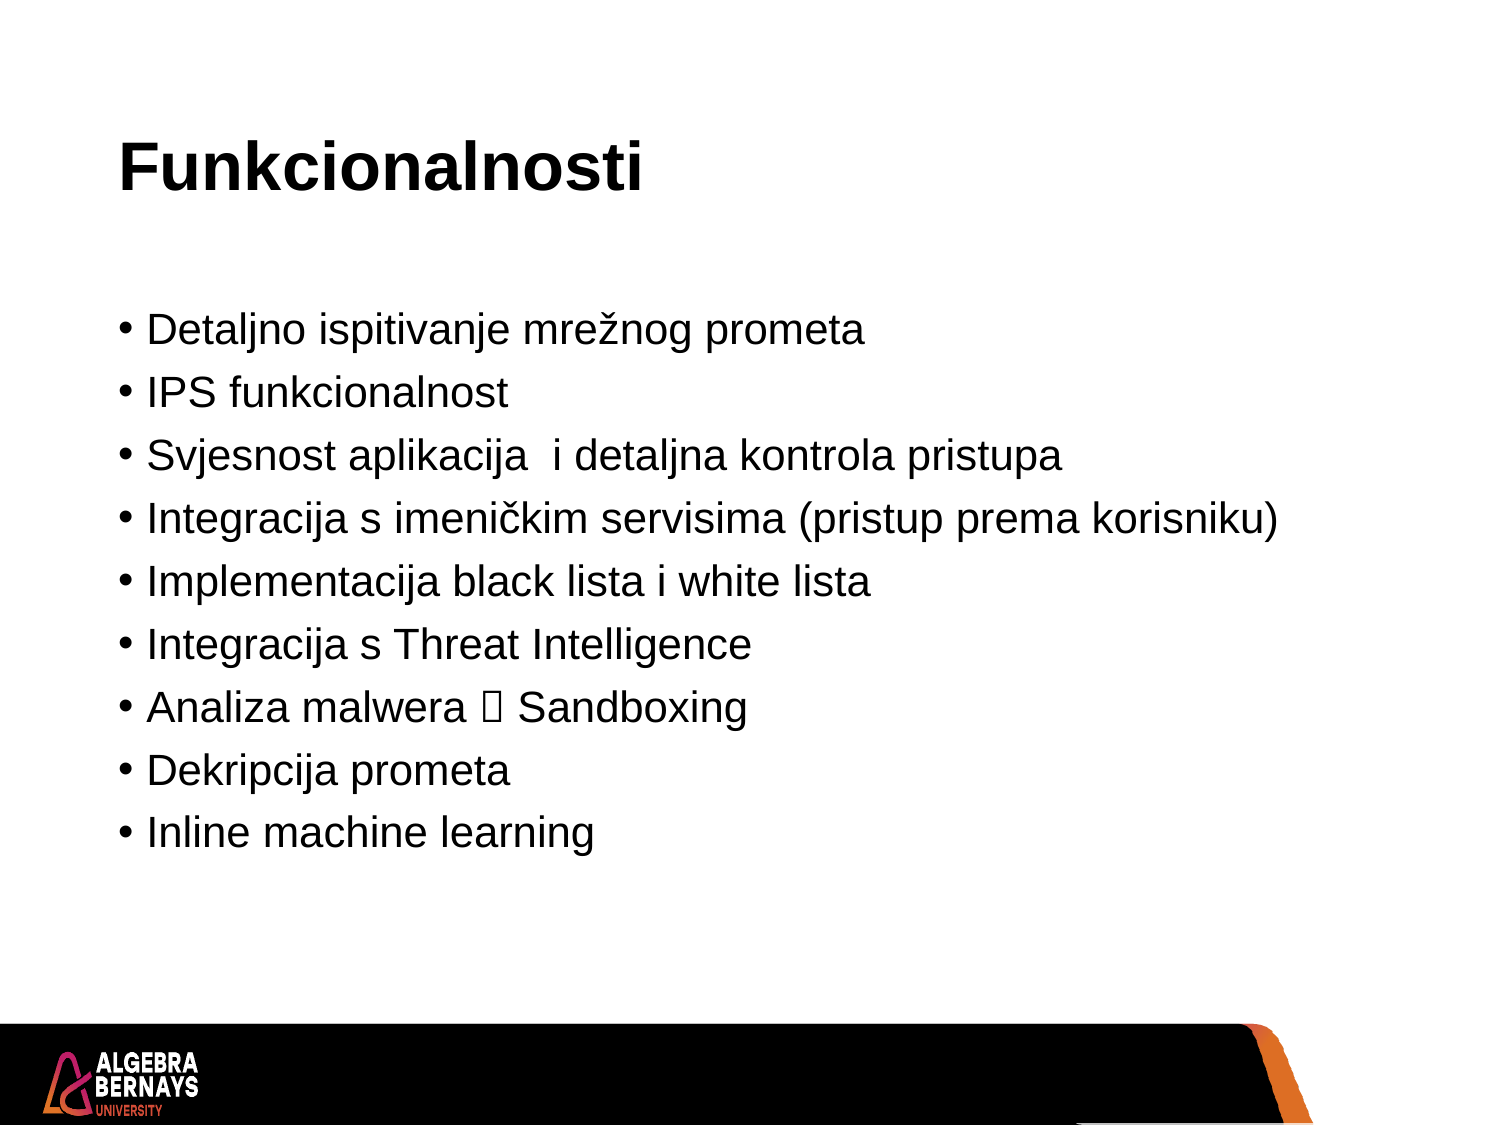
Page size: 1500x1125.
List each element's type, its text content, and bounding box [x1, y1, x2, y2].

title Funkcionalnosti [103, 59, 1397, 278]
list Detaljno ispitivanje mrežnog prometa IPS funkcionalnost Svjesnost aplikacija i detaljna kontrola pristupa Integracija s imeničkim servisima (pristup prema korisniku) Implementacija black lista i white lista Integracija s Threat Intelligence Analiza malwera  Sandboxing Dekripcija prometa Inline machine learning [103, 299, 1397, 1014]
picture [0, 1023, 1468, 1125]
